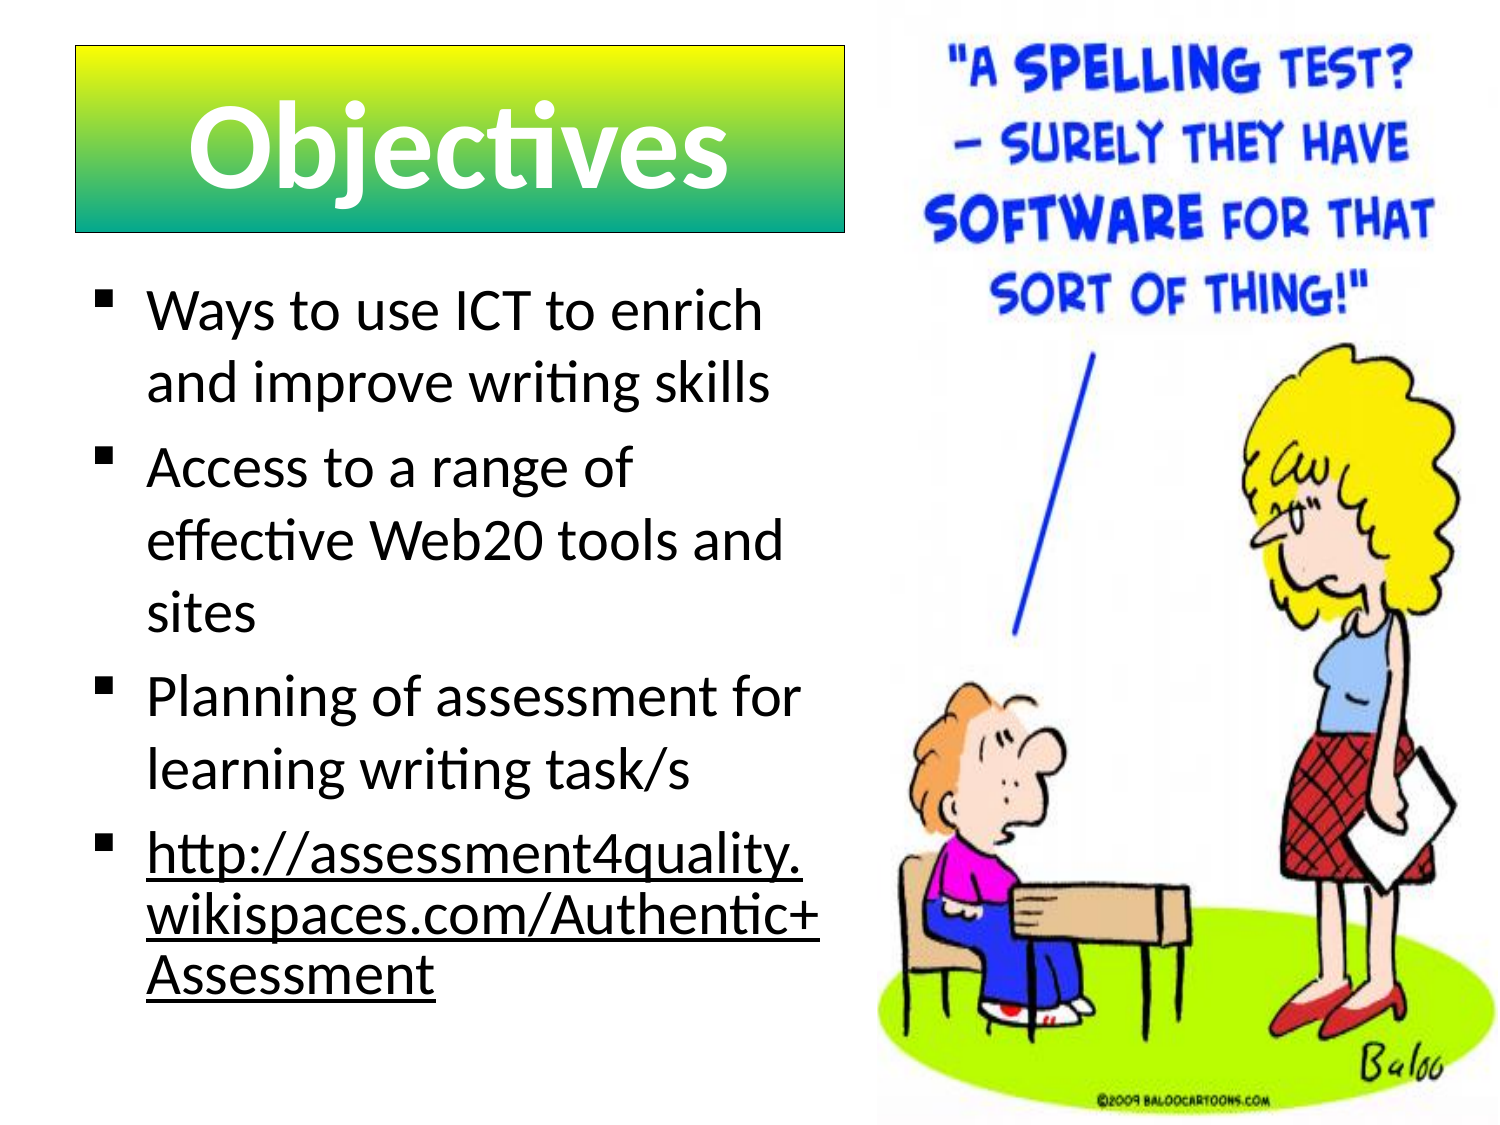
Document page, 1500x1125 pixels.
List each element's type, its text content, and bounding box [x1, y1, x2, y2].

title Objectives [75, 45, 845, 233]
picture [876, 0, 1499, 1125]
list Ways to use ICT to enrich and improve writing skills Access to a range of effective Web20 tools and sites Planning of assessment for learning writing task/s http://assessment4quality.wikispaces.com/Authentic+Assessment [75, 262, 845, 1071]
